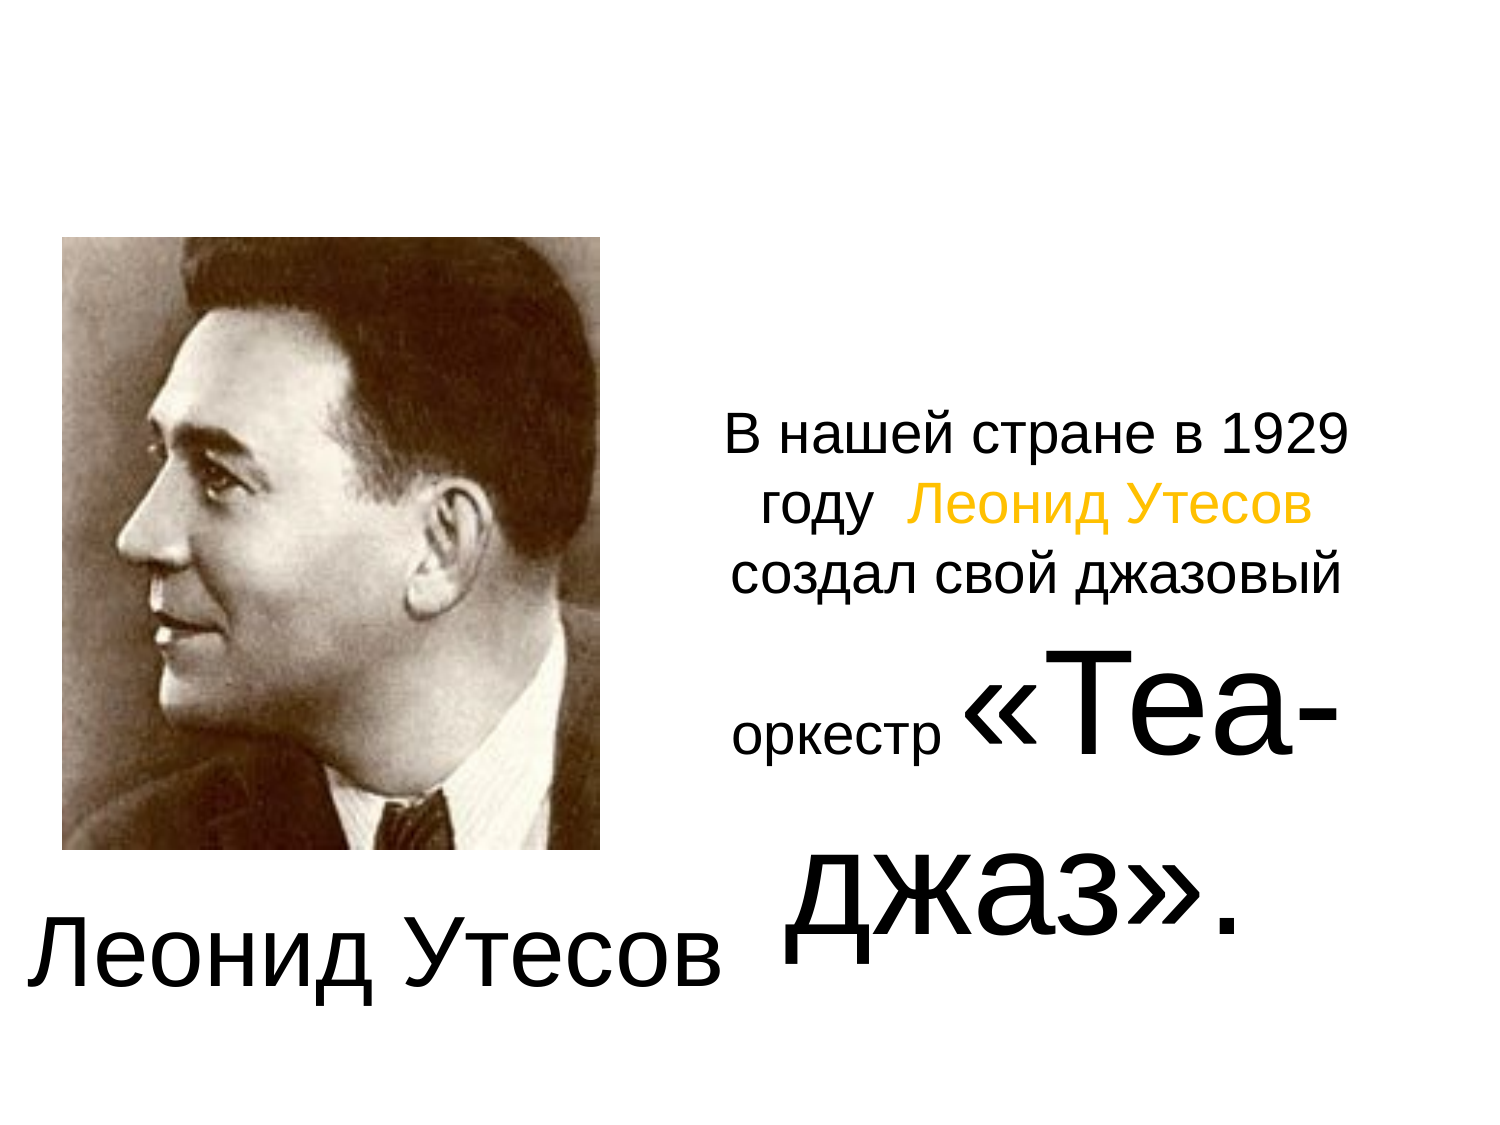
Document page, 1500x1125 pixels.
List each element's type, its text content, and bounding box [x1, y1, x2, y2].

text_box Леонид Утесов [12, 878, 768, 1014]
picture [61, 236, 601, 851]
text_box В нашей стране в 1929 году Леонид Утесов создал свой джазовый оркестр «Теа-джаз». [662, 387, 1413, 973]
